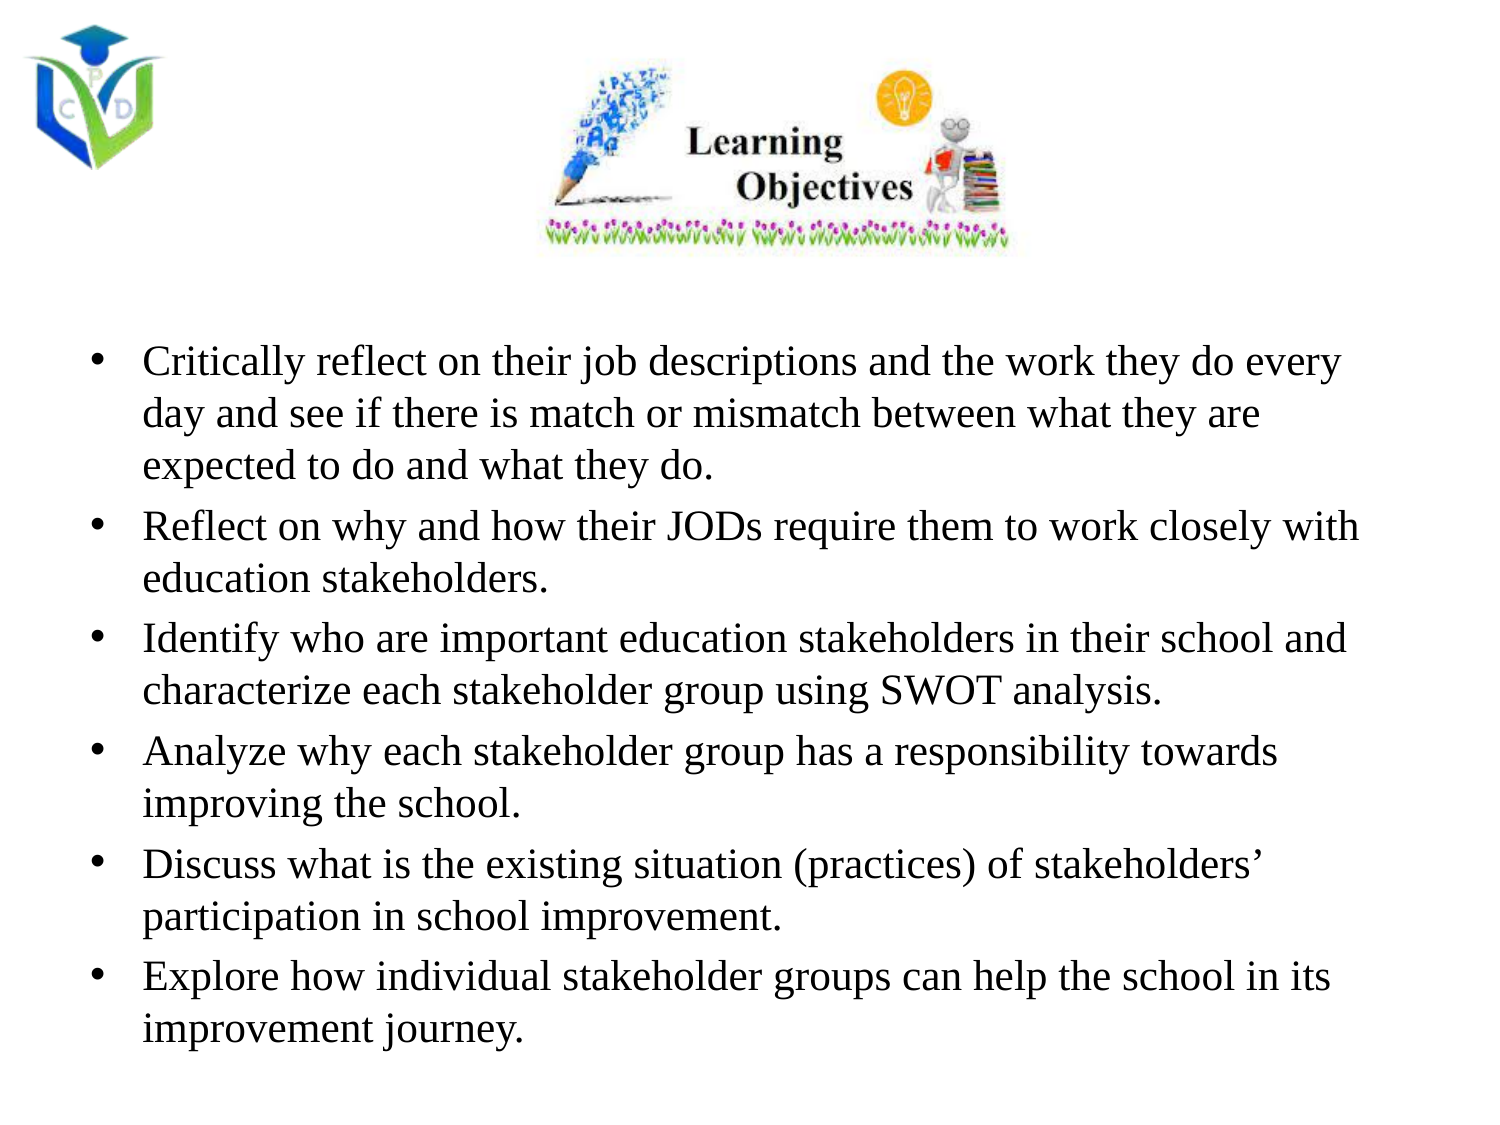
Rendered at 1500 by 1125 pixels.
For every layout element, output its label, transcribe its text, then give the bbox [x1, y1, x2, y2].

list Critically reflect on their job descriptions and the work they do every day and see if there is match or mismatch between what they are expected to do and what they do. Reflect on why and how their JODs require them to work closely with education stakeholders. Identify who are important education stakeholders in their school and characterize each stakeholder group using SWOT analysis. Analyze why each stakeholder group has a responsibility towards improving the school. Discuss what is the existing situation (practices) of stakeholders’ participation in school improvement. Explore how individual stakeholder groups can help the school in its improvement journey. [75, 324, 1425, 1068]
picture [512, 34, 1038, 263]
picture [22, 24, 168, 170]
